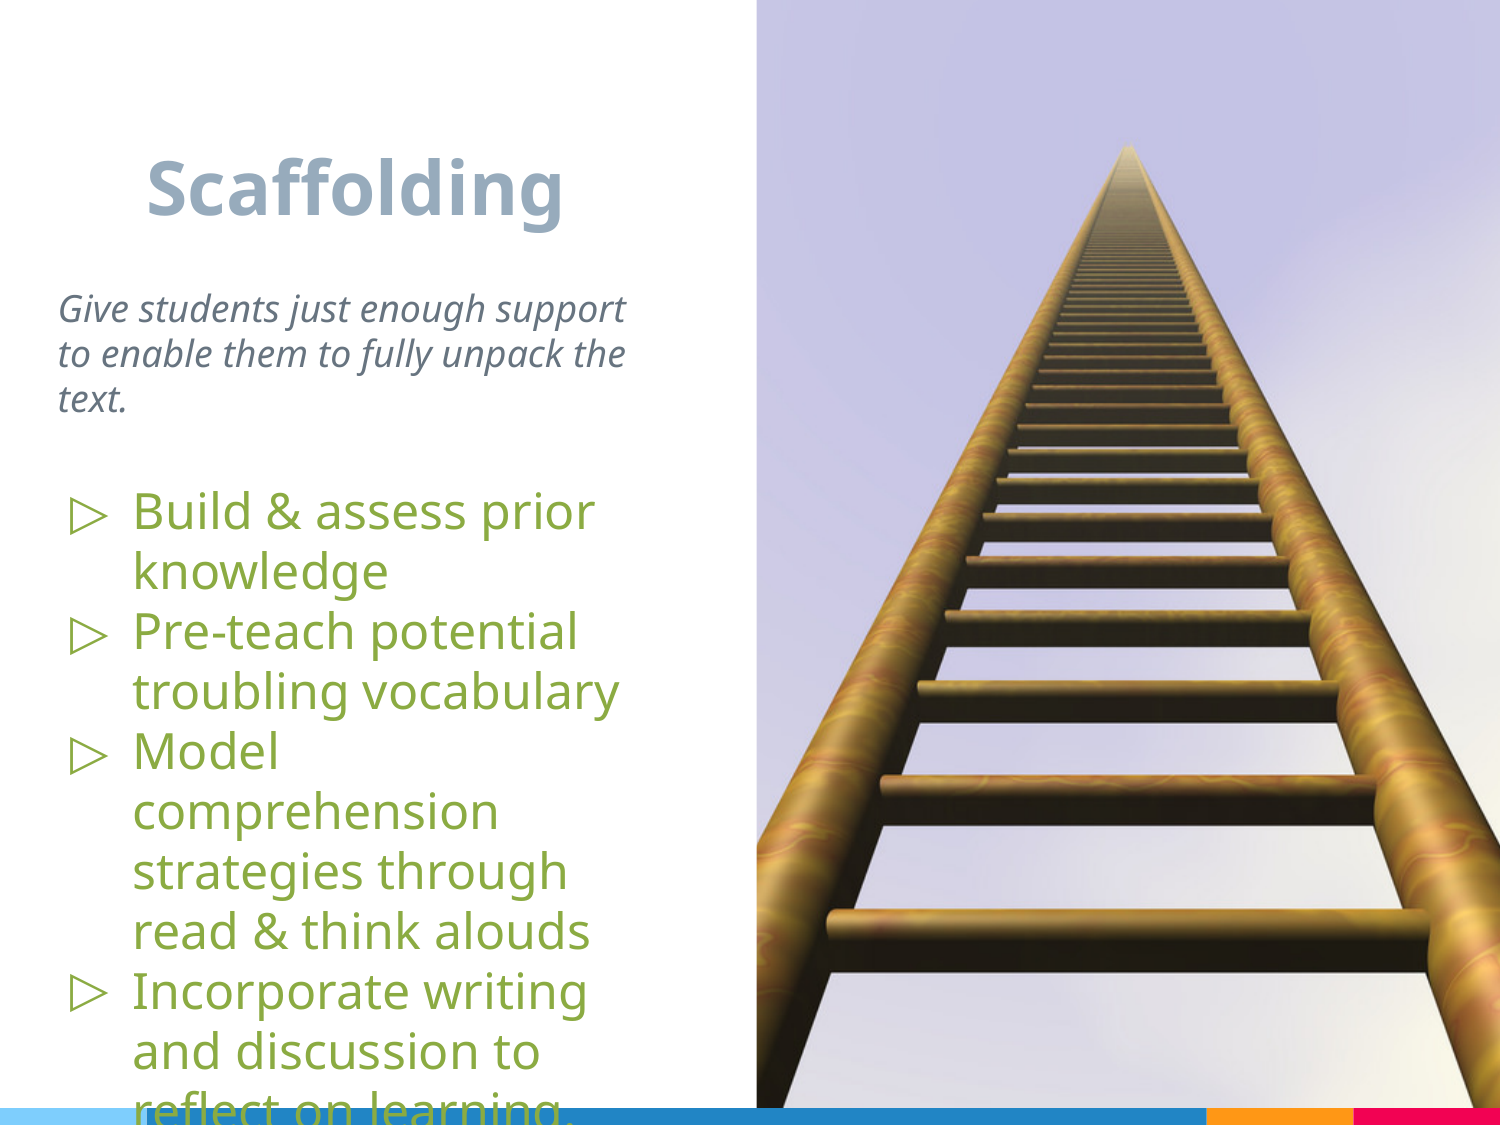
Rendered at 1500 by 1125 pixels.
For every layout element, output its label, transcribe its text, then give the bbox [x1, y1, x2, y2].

title Scaffolding [131, 102, 640, 246]
picture [756, 0, 1500, 1108]
list Give students just enough support to enable them to fully unpack the text. Build & assess prior knowledge Pre-teach potential troubling vocabulary Model comprehension strategies through read & think alouds Incorporate writing and discussion to reflect on learning. [42, 269, 655, 1081]
